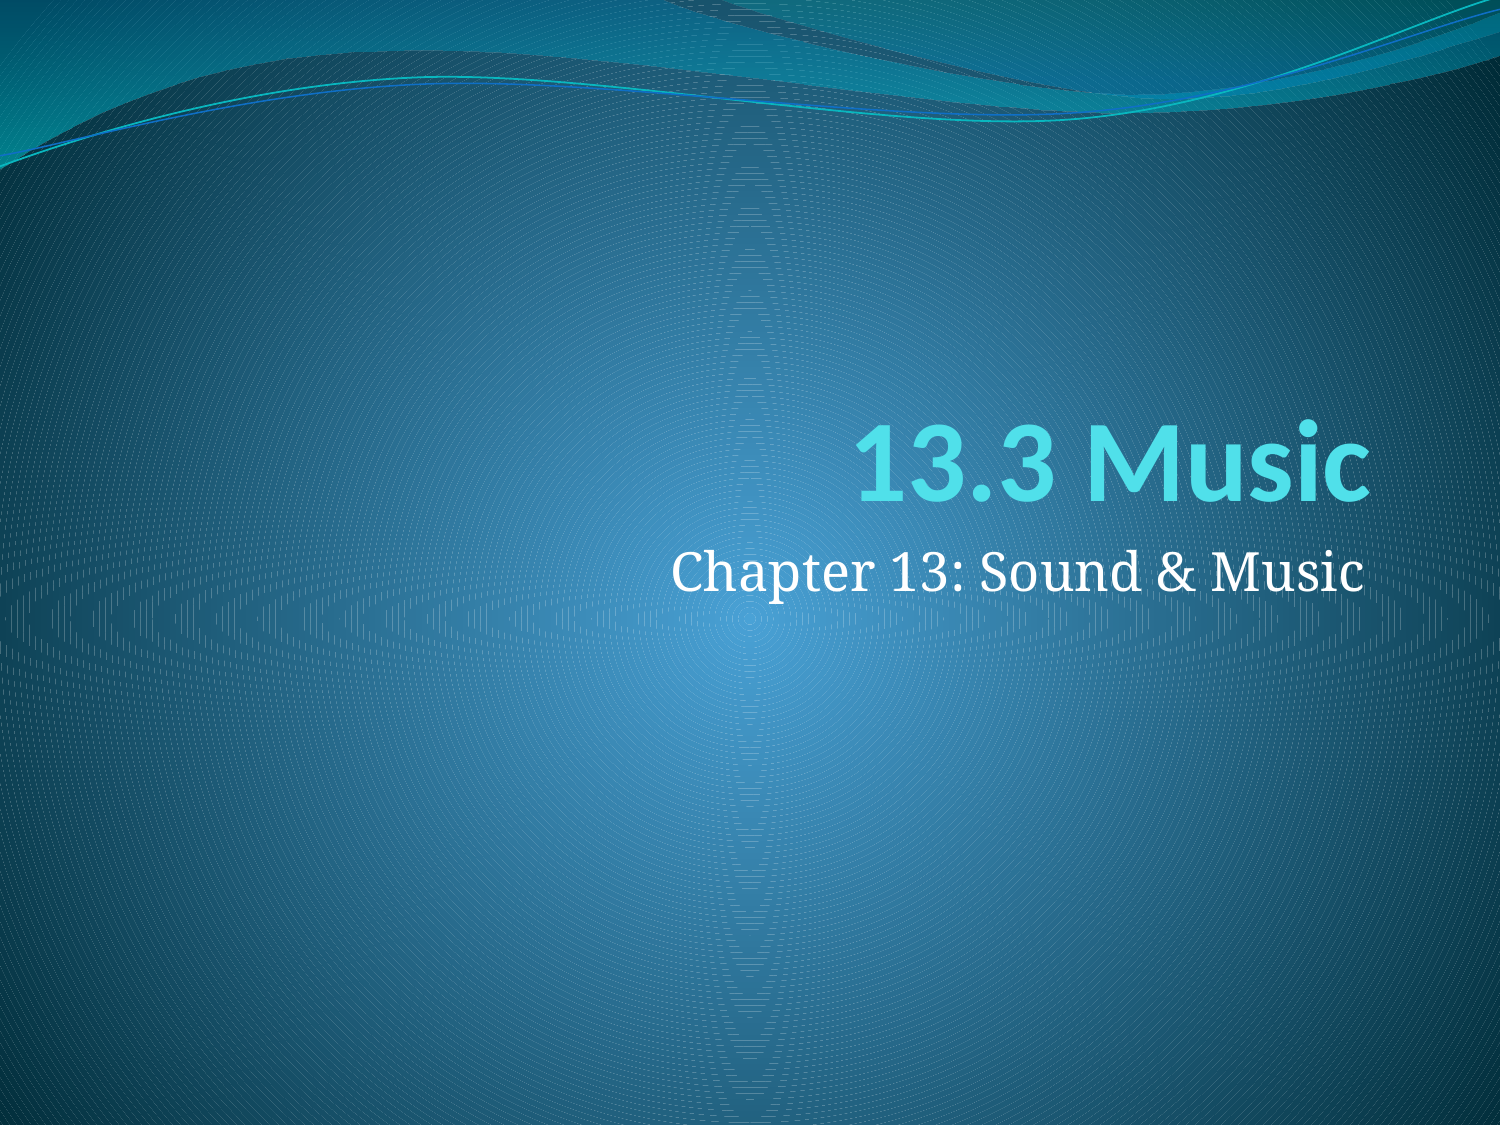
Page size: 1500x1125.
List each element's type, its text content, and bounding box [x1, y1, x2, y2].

title 13.3 Music [87, 224, 1376, 525]
subtitle Chapter 13: Sound & Music [87, 529, 1376, 818]
